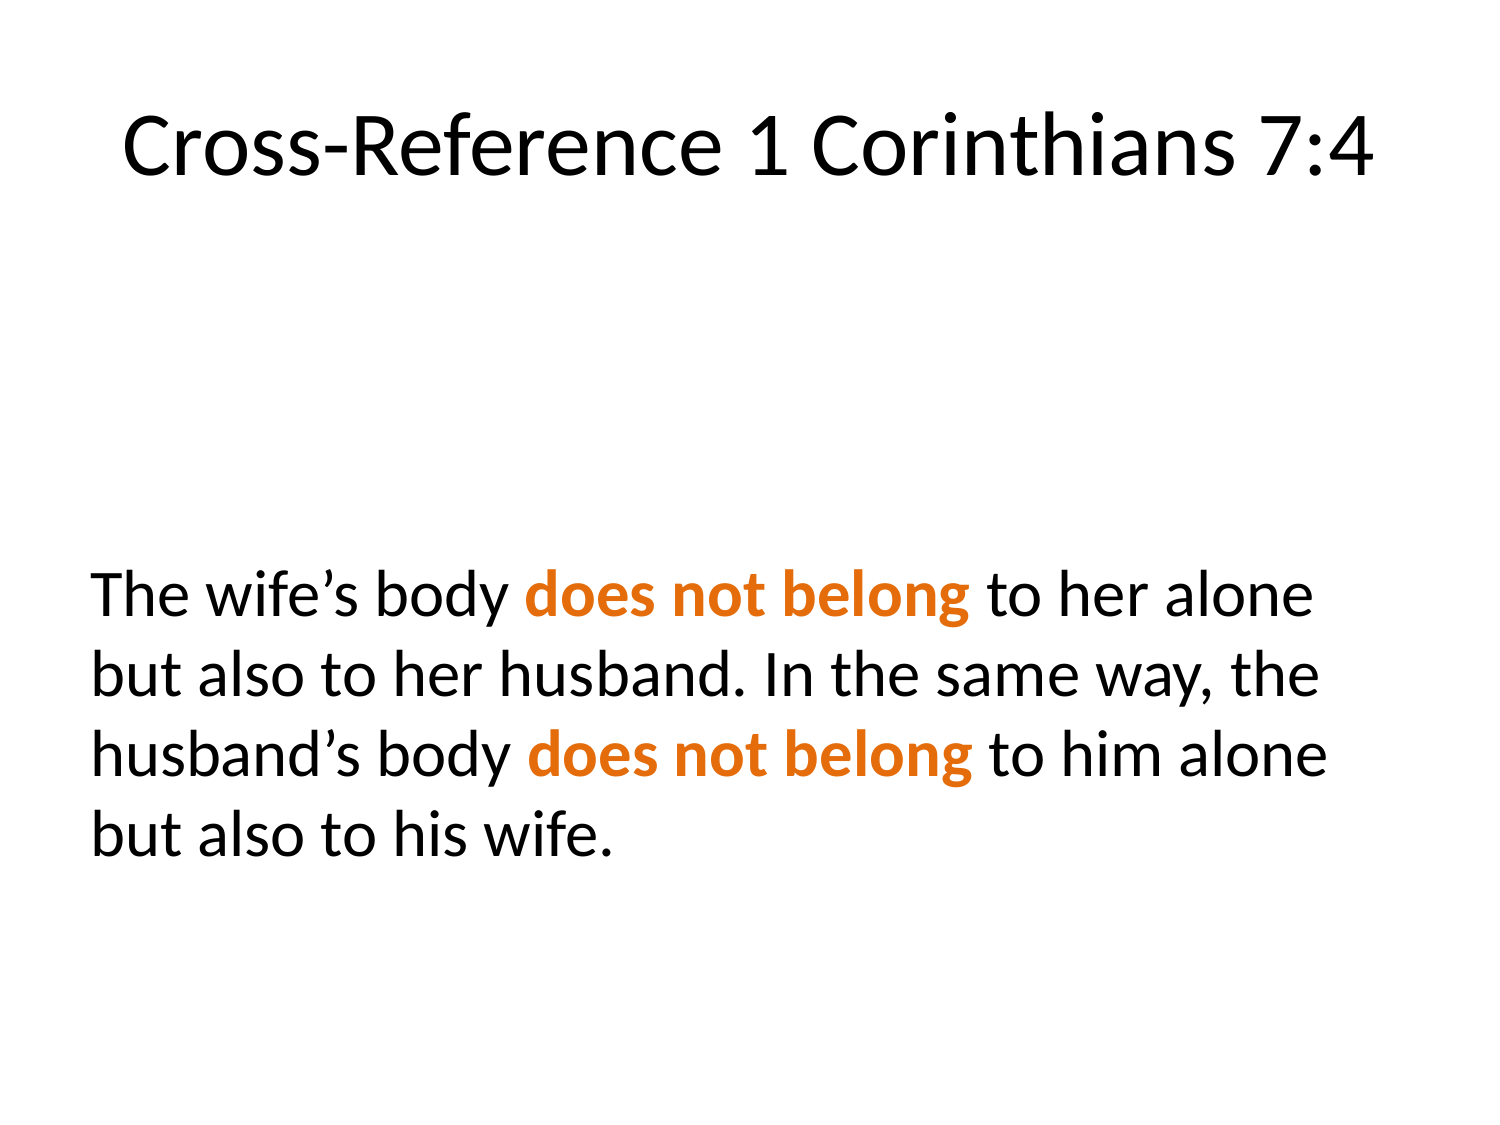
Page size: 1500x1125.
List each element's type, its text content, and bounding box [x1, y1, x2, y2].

title Cross-Reference 1 Corinthians 7:4 [75, 45, 1425, 233]
list The wife’s body does not belong to her alone but also to her husband. In the same way, the husband’s body does not belong to him alone but also to his wife. [75, 262, 1425, 1005]
